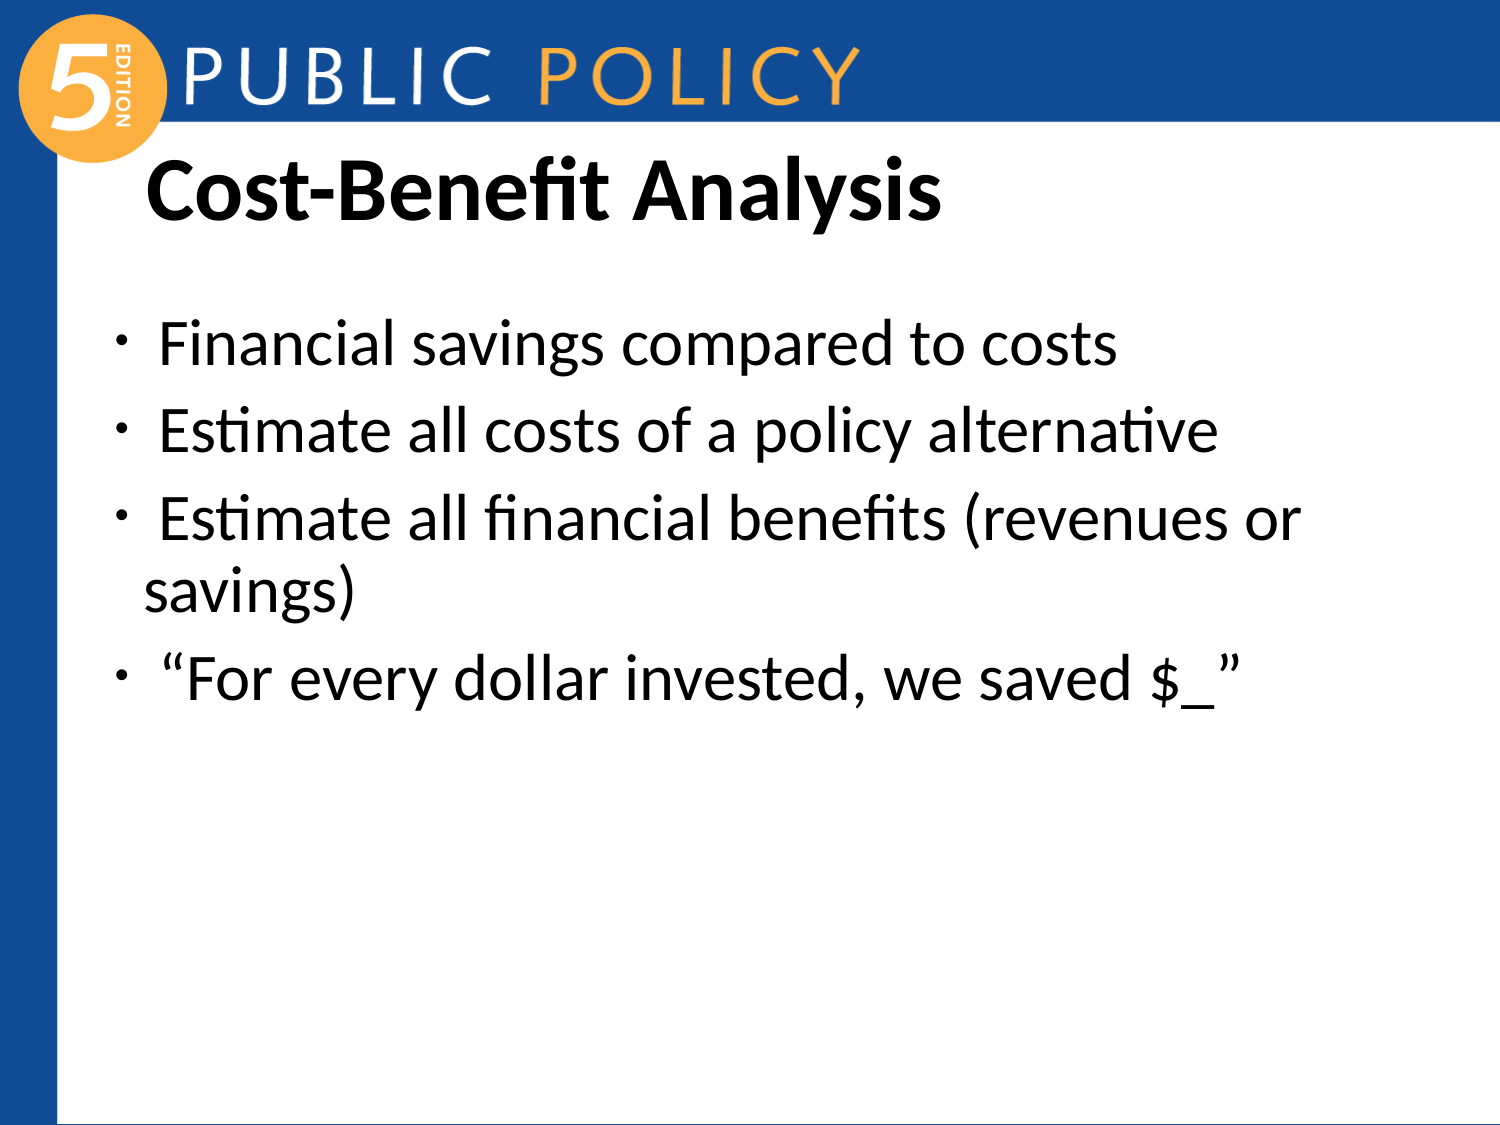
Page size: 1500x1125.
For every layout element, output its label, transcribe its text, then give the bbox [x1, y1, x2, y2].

title Cost-Benefit Analysis [131, 82, 1426, 300]
list Financial savings compared to costs Estimate all costs of a policy alternative Estimate all financial benefits (revenues or savings) “For every dollar invested, we saved $_” [99, 299, 1500, 813]
picture [0, 0, 1500, 1125]
